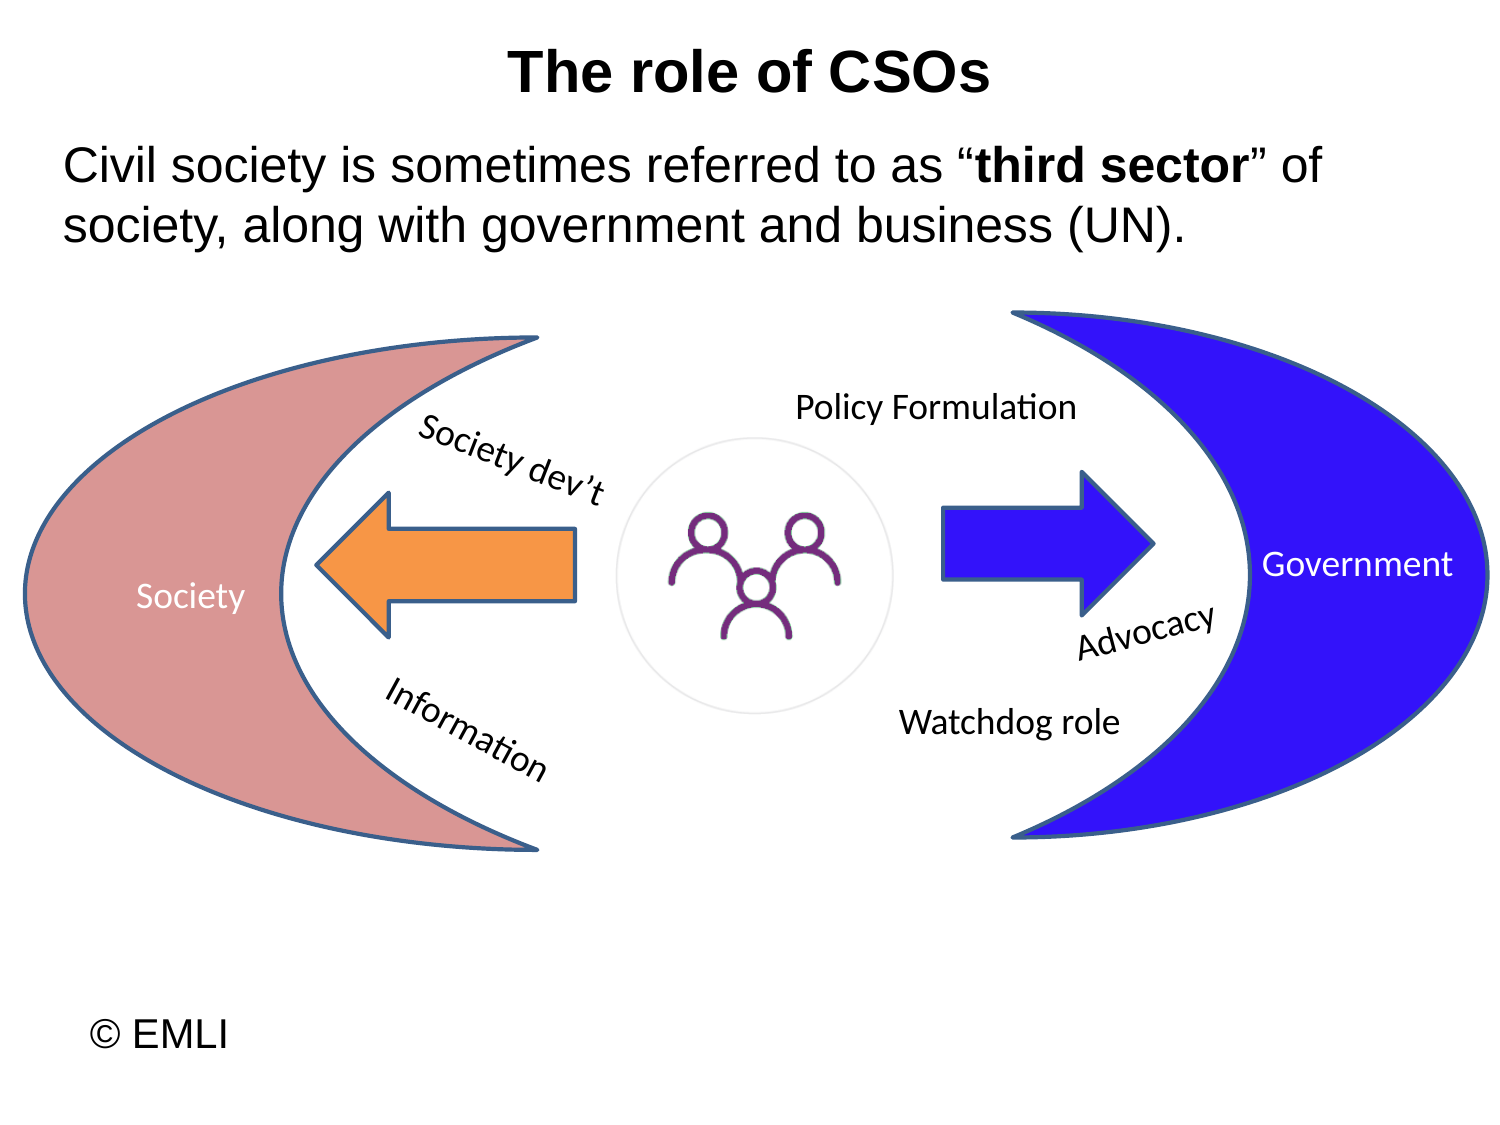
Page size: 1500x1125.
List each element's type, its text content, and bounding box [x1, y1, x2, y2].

text_box © EMLI [75, 999, 250, 1065]
text_box Information [362, 651, 590, 812]
text_box [941, 469, 1156, 614]
text_box [314, 490, 578, 640]
text_box Civil society is sometimes referred to as “third sector” of society, along with government and business (UN). [48, 124, 1461, 260]
text_box Advocacy [1053, 574, 1250, 680]
text_box [1010, 310, 1483, 558]
title The role of CSOs [75, 24, 1425, 113]
text_box Government [1247, 531, 1485, 591]
text_box Society [22, 335, 540, 853]
picture [614, 434, 895, 715]
text_box Policy Formulation [780, 374, 1106, 435]
text_box [1010, 538, 1490, 840]
text_box Society dev’t [397, 388, 609, 527]
text_box Watchdog role [884, 689, 1141, 750]
